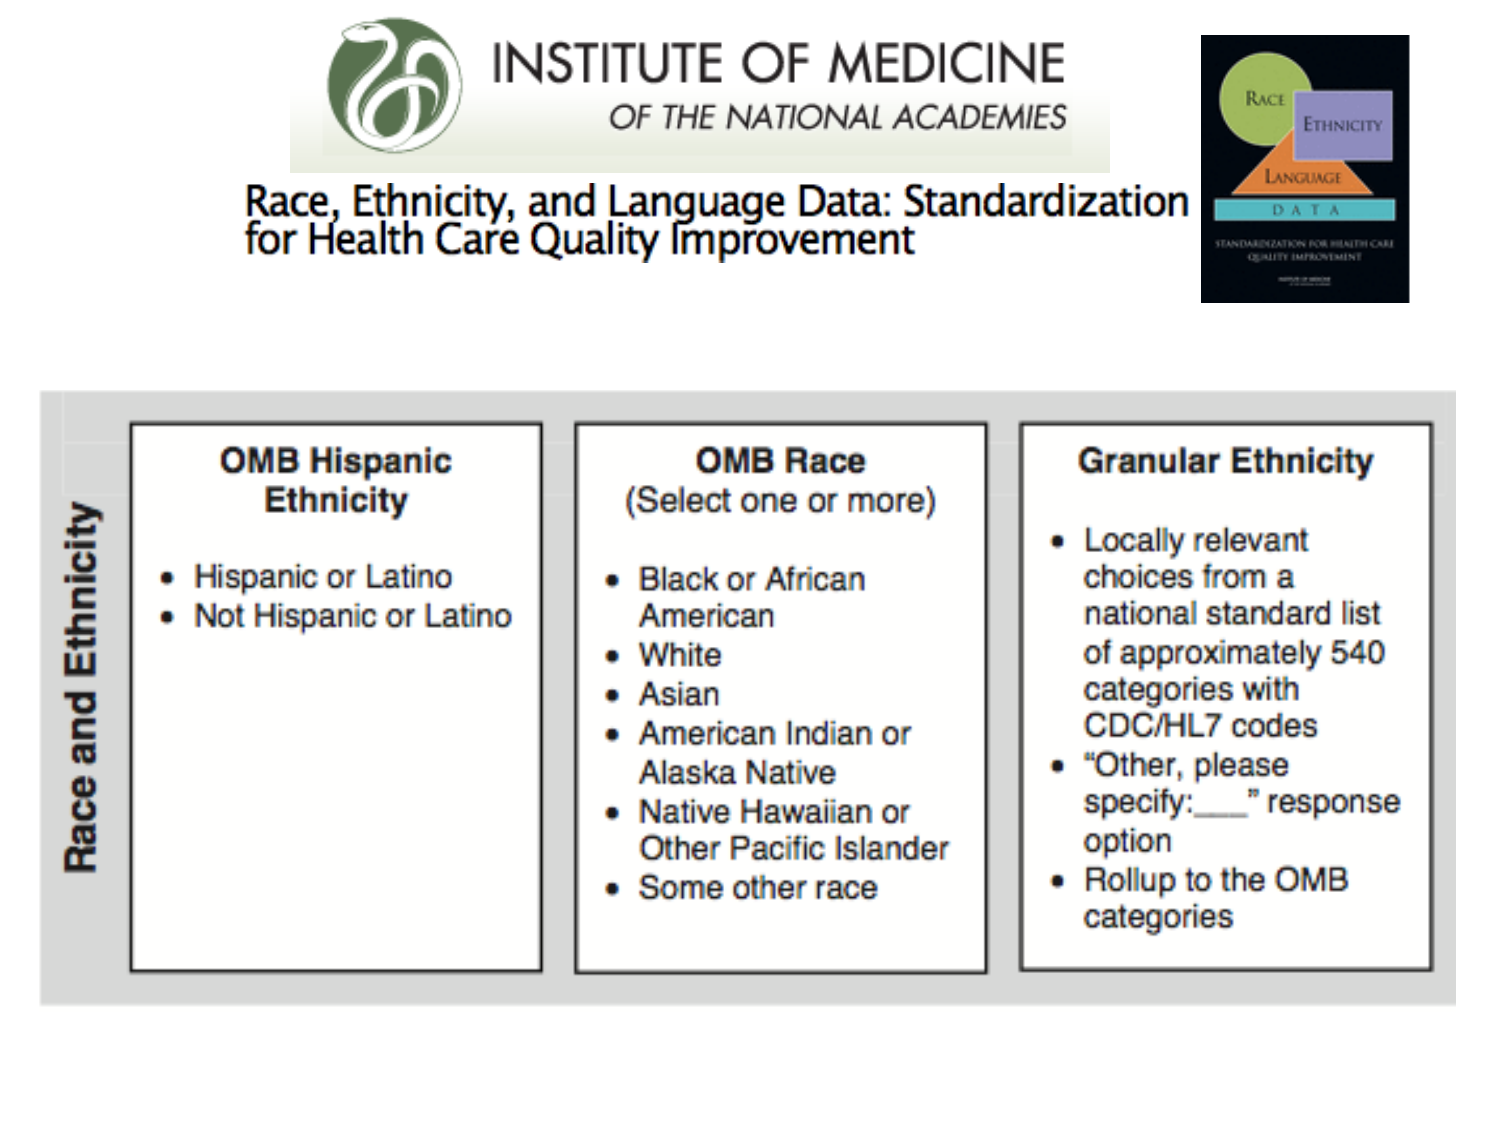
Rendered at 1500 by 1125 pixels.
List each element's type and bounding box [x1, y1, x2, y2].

picture [290, 0, 1110, 174]
picture [39, 389, 1456, 1012]
picture [238, 35, 1412, 303]
